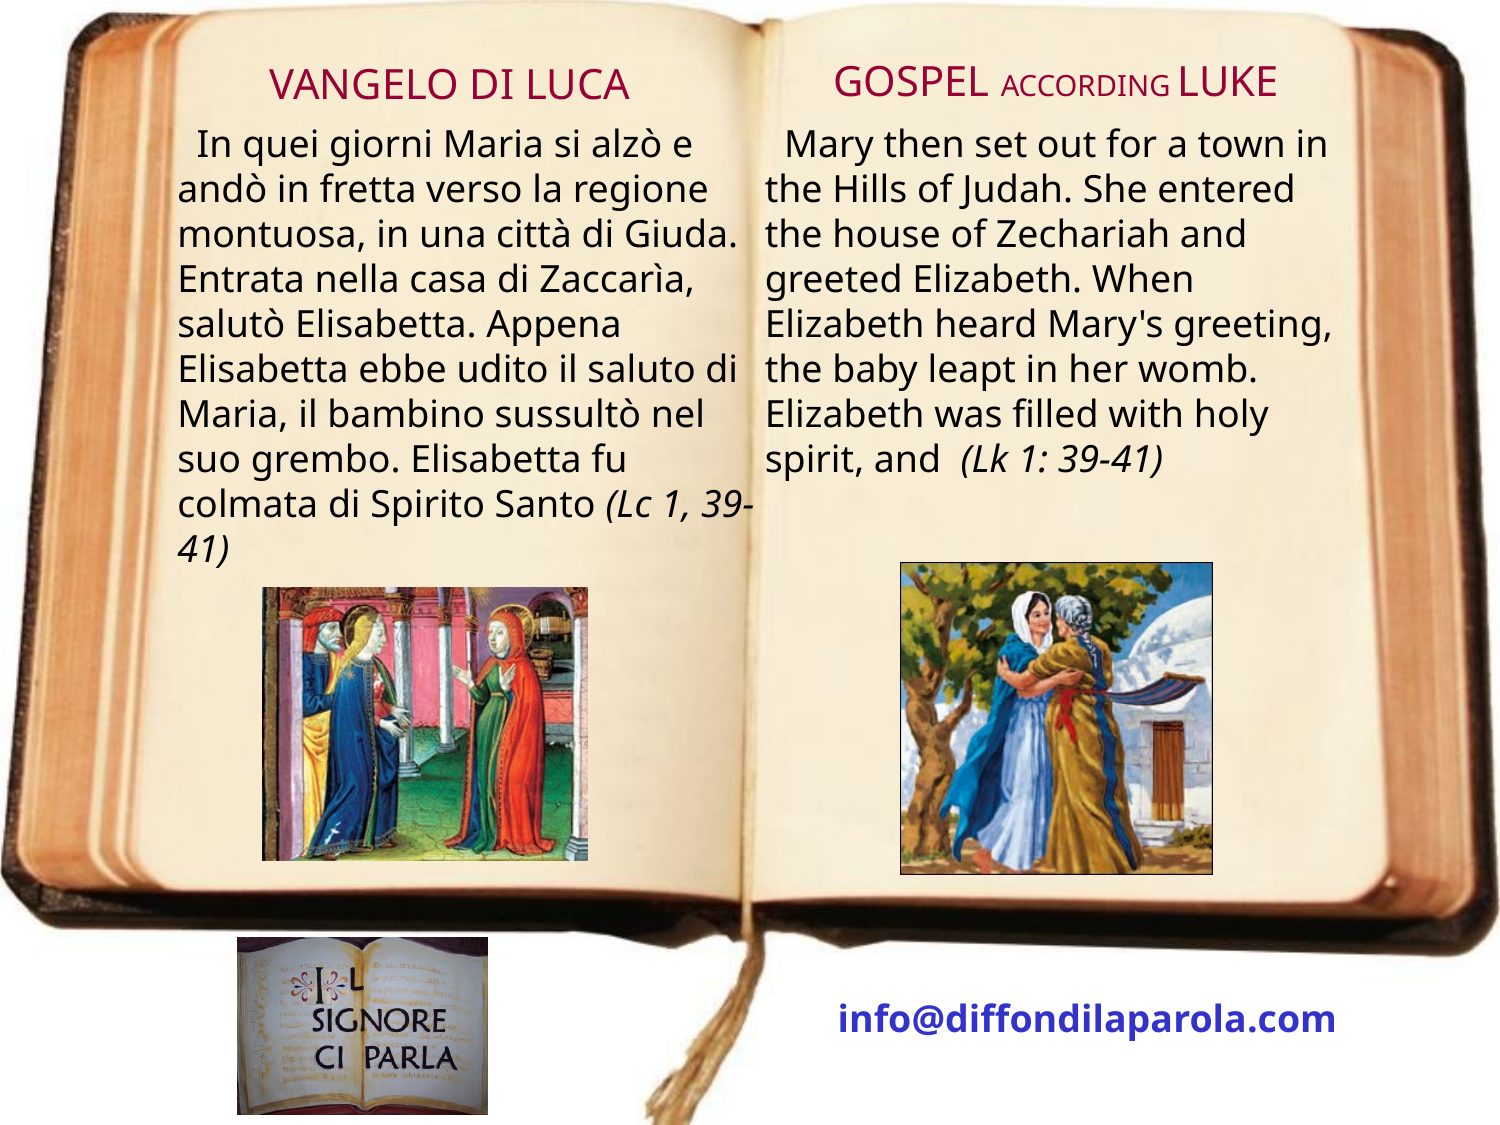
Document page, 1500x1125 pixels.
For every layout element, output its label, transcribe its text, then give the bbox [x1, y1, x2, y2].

text_box VANGELO DI LUCA [174, 50, 725, 112]
text_box Mary then set out for a town in the Hills of Judah. She entered the house of Zechariah and greeted Elizabeth. When Elizabeth heard Mary's greeting, the baby leapt in her womb. Elizabeth was filled with holy spirit, and (Lk 1: 39-41) [749, 112, 1363, 583]
text_box info@diffondilaparola.com [737, 987, 1438, 1048]
text_box In quei giorni Maria si alzò e andò in fretta verso la regione montuosa, in una città di Giuda. Entrata nella casa di Zaccarìa, salutò Elisabetta. Appena Elisabetta ebbe udito il saluto di Maria, il bambino sussultò nel suo grembo. Elisabetta fu colmata di Spirito Santo (Lc 1, 39-41) [162, 112, 749, 578]
picture [0, 0, 1500, 1125]
title GOSPEL ACCORDING LUKE [750, 42, 1363, 112]
